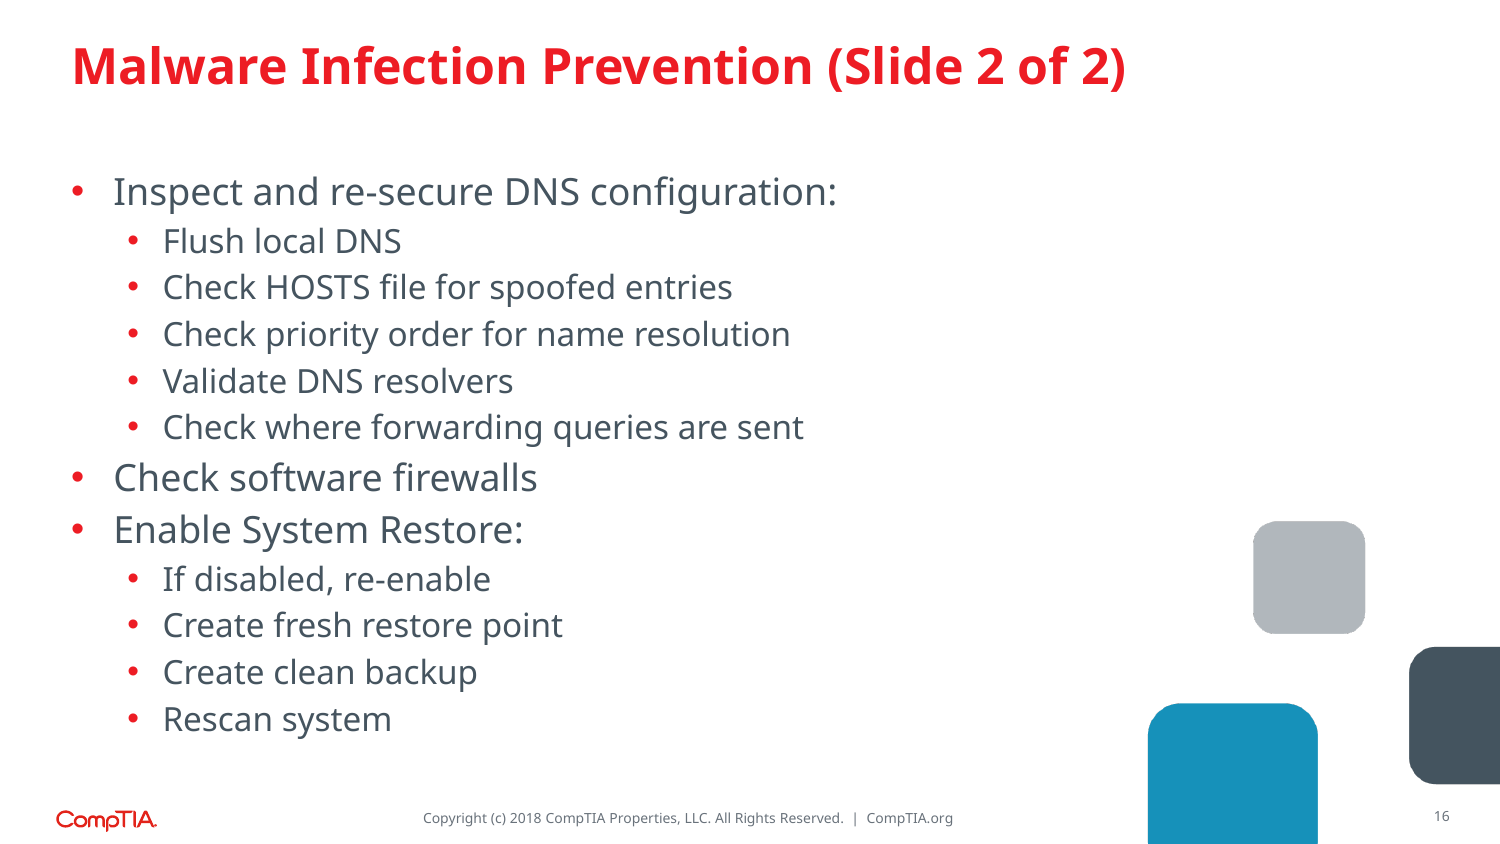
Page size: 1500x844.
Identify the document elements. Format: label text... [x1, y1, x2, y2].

list Inspect and re-secure DNS configuration: Flush local DNS Check HOSTS file for spoofed entries Check priority order for name resolution Validate DNS resolvers Check where forwarding queries are sent Check software firewalls Enable System Restore: If disabled, re-enable Create fresh restore point Create clean backup Rescan system [56, 160, 1444, 750]
slide_number 16 [1407, 800, 1450, 835]
title Malware Infection Prevention (Slide 2 of 2) [56, 12, 1444, 117]
picture [1138, 515, 1500, 844]
